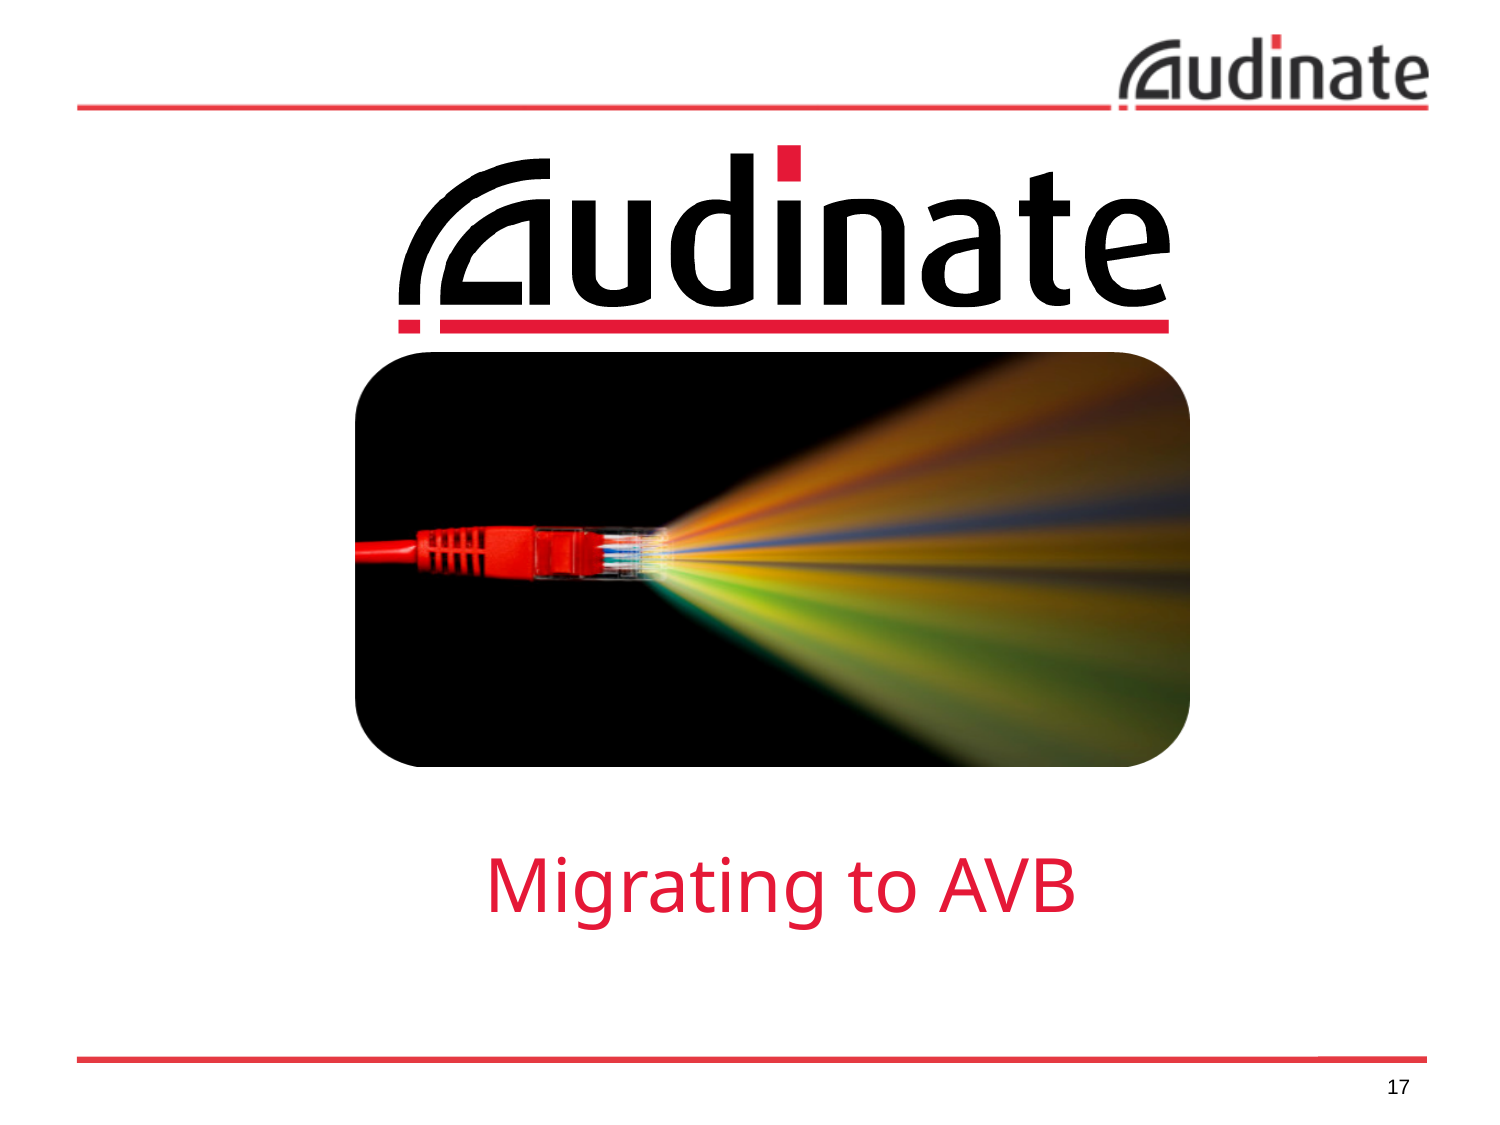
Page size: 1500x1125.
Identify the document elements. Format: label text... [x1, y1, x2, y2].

slide_number 17 [1074, 1066, 1426, 1103]
picture [65, 22, 1443, 125]
picture [396, 144, 1171, 335]
picture [354, 352, 1190, 768]
text_box Migrating to AVB [183, 829, 1400, 1125]
